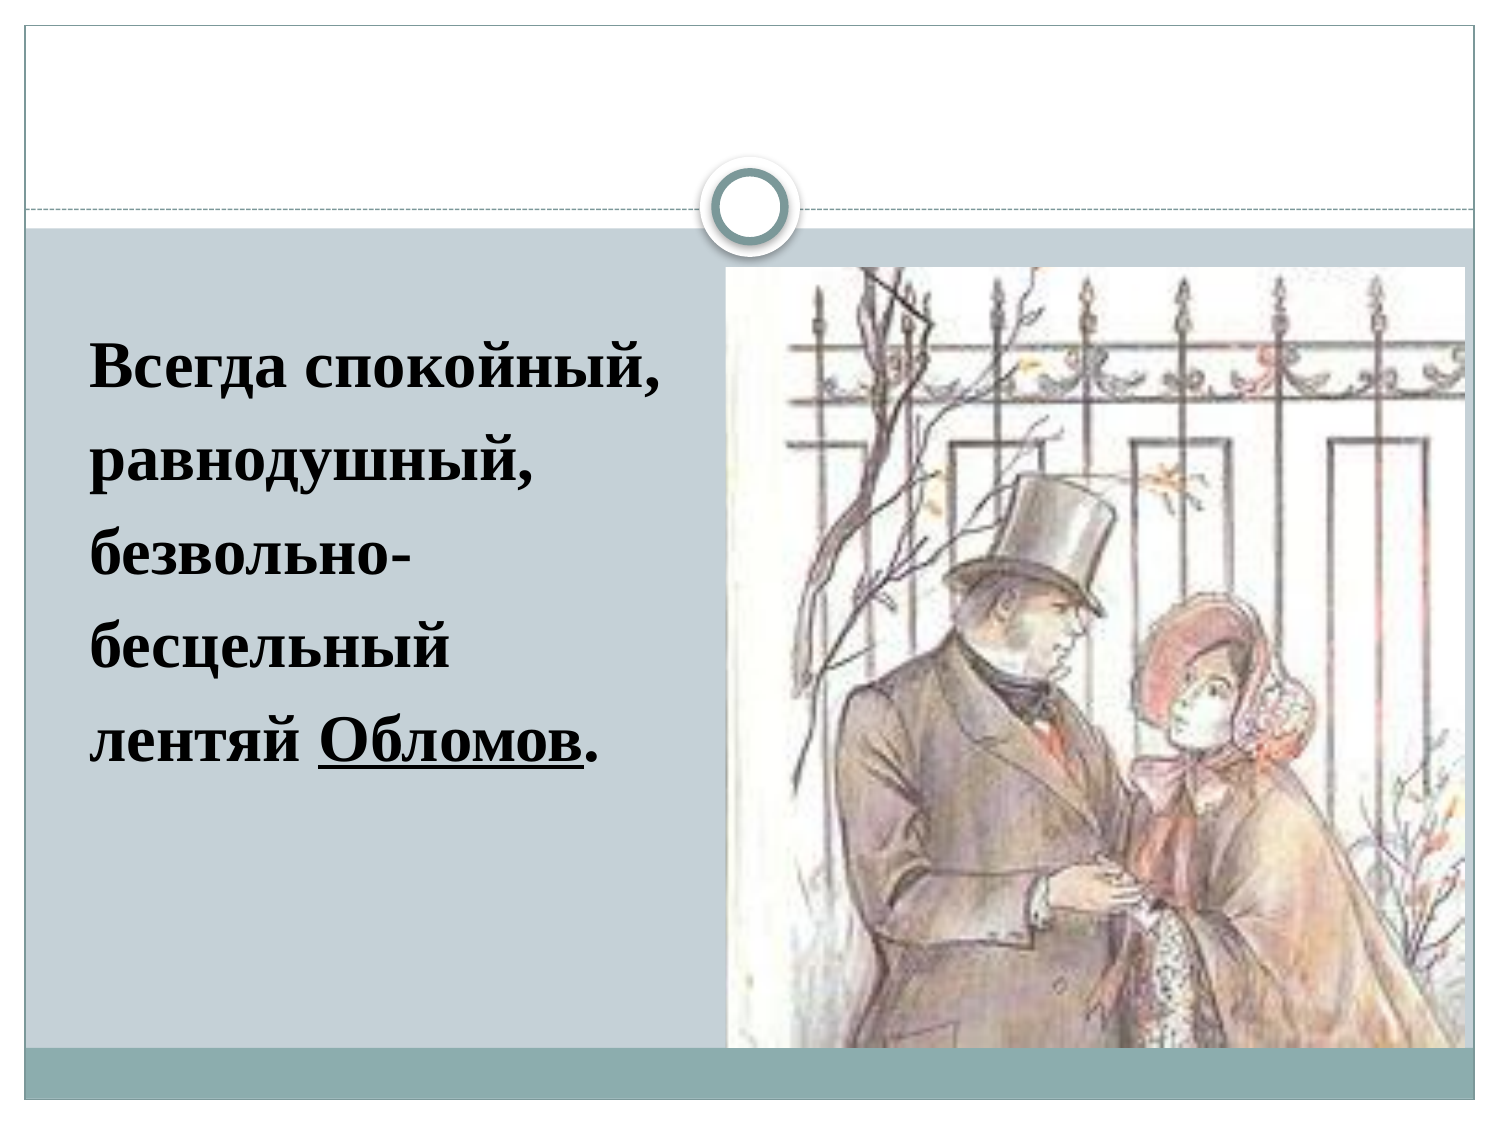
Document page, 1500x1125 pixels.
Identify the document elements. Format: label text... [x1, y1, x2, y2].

list Всегда спокойный, равнодушный, безвольно- бесцельный лентяй Обломов. [29, 219, 1471, 1047]
picture [725, 266, 1466, 1049]
